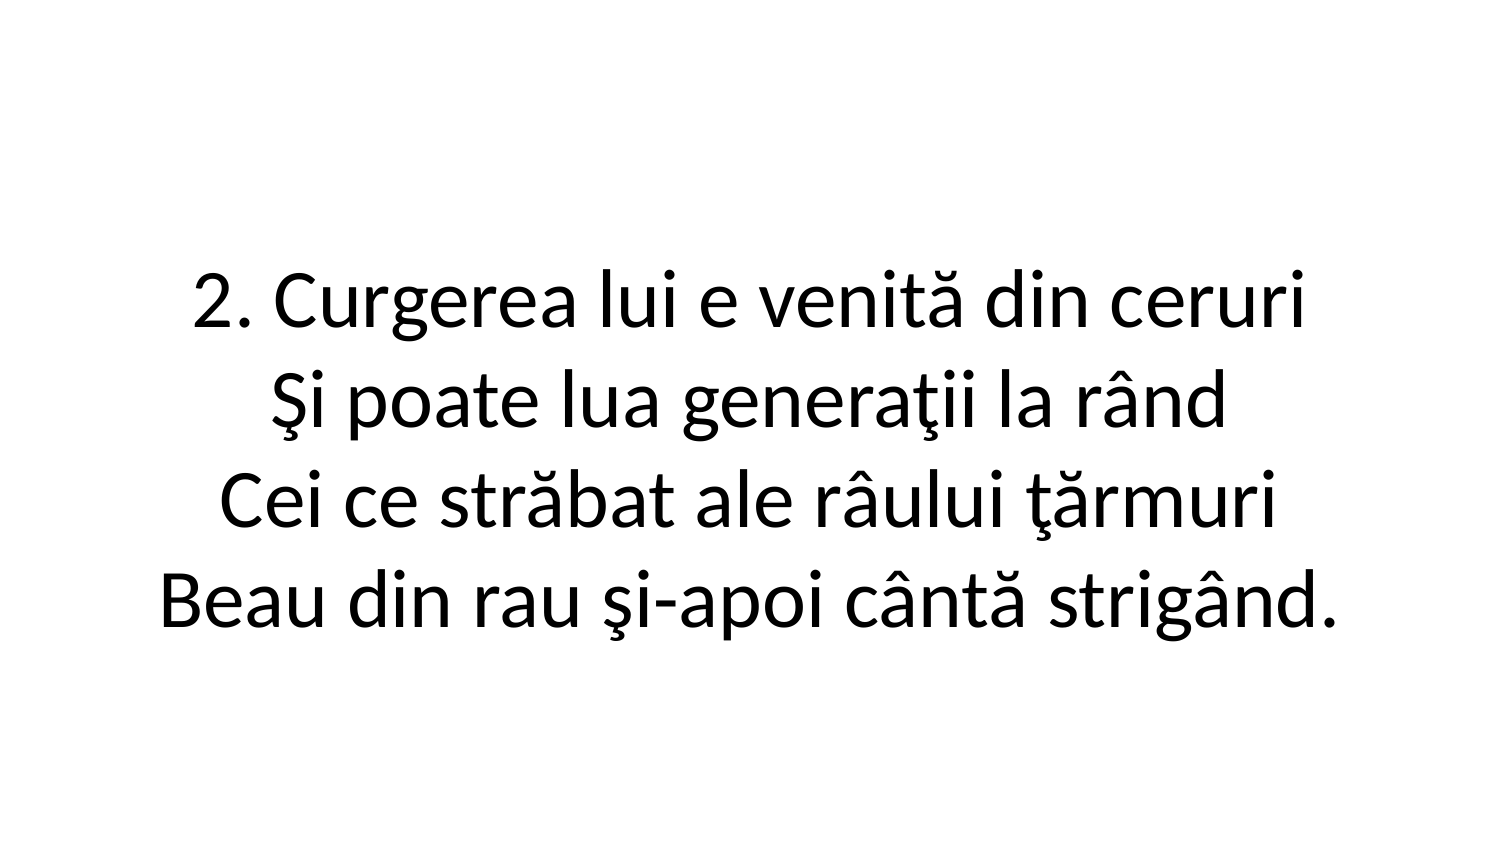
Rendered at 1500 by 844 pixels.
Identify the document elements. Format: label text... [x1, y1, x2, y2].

text_box 2. Curgerea lui e venită din ceruri Şi poate lua generaţii la rând Cei ce străbat ale râului ţărmuri Beau din rau şi-apoi cântă strigând. [143, 192, 1357, 652]
